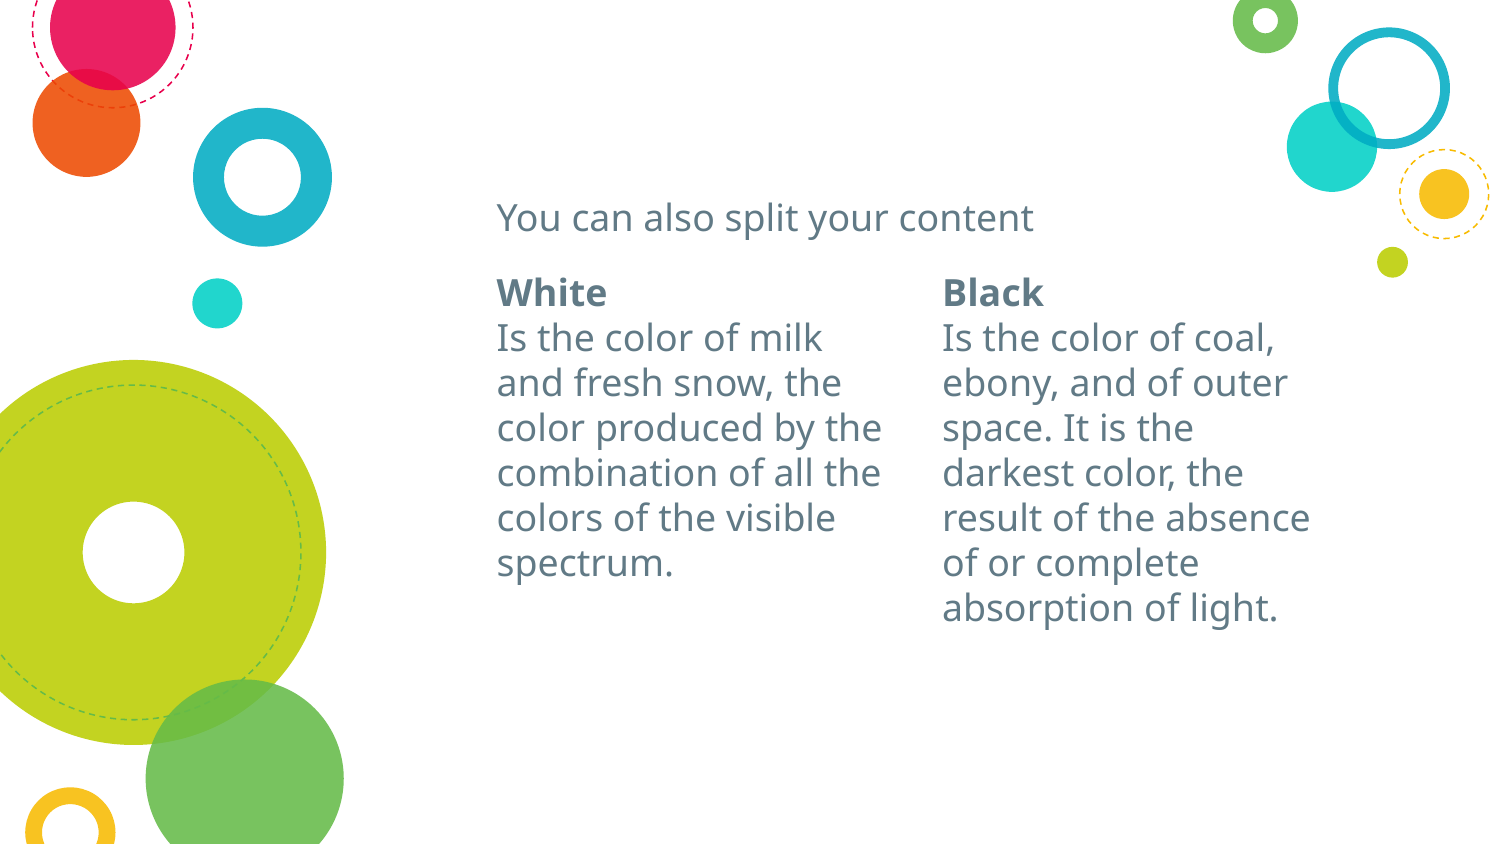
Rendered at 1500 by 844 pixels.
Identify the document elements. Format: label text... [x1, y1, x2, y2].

list Black Is the color of coal, ebony, and of outer space. It is the darkest color, the result of the absence of or complete absorption of light. [926, 254, 1347, 809]
list White Is the color of milk and fresh snow, the color produced by the combination of all the colors of the visible spectrum. [481, 255, 902, 809]
title You can also split your content [481, 149, 1347, 255]
